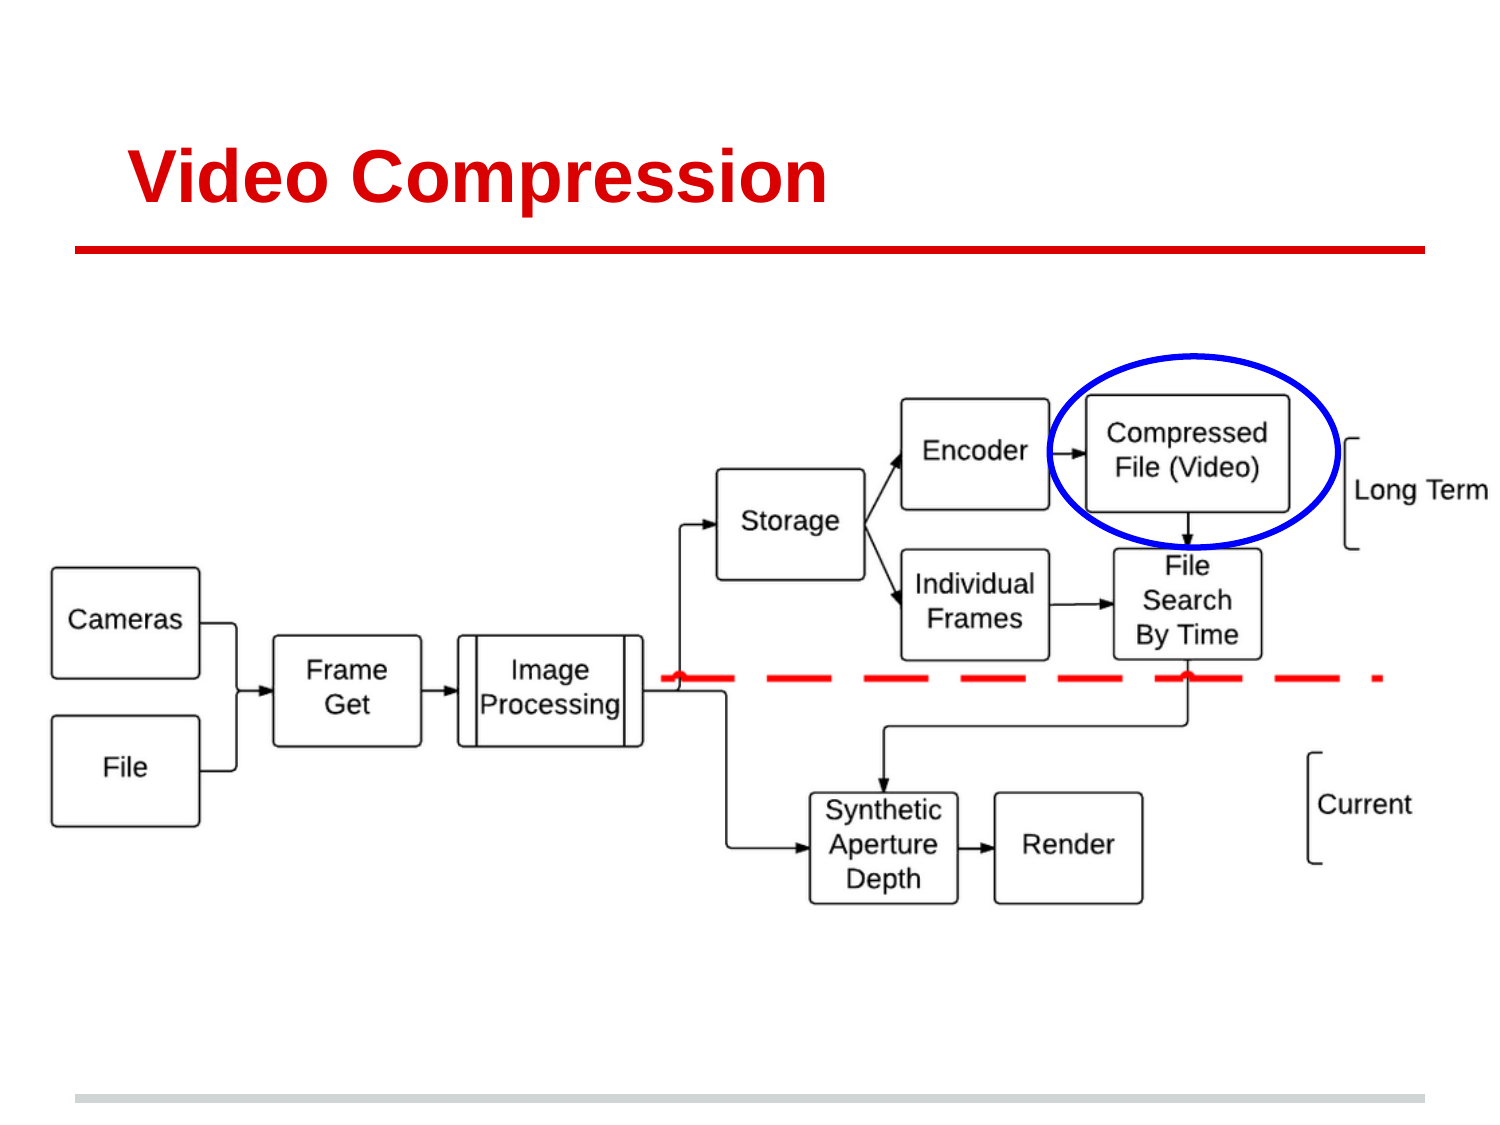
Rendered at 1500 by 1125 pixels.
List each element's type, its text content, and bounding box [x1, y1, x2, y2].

text_box [0, 356, 1500, 927]
text_box [1049, 356, 1339, 548]
title Video Compression [75, 45, 1425, 233]
